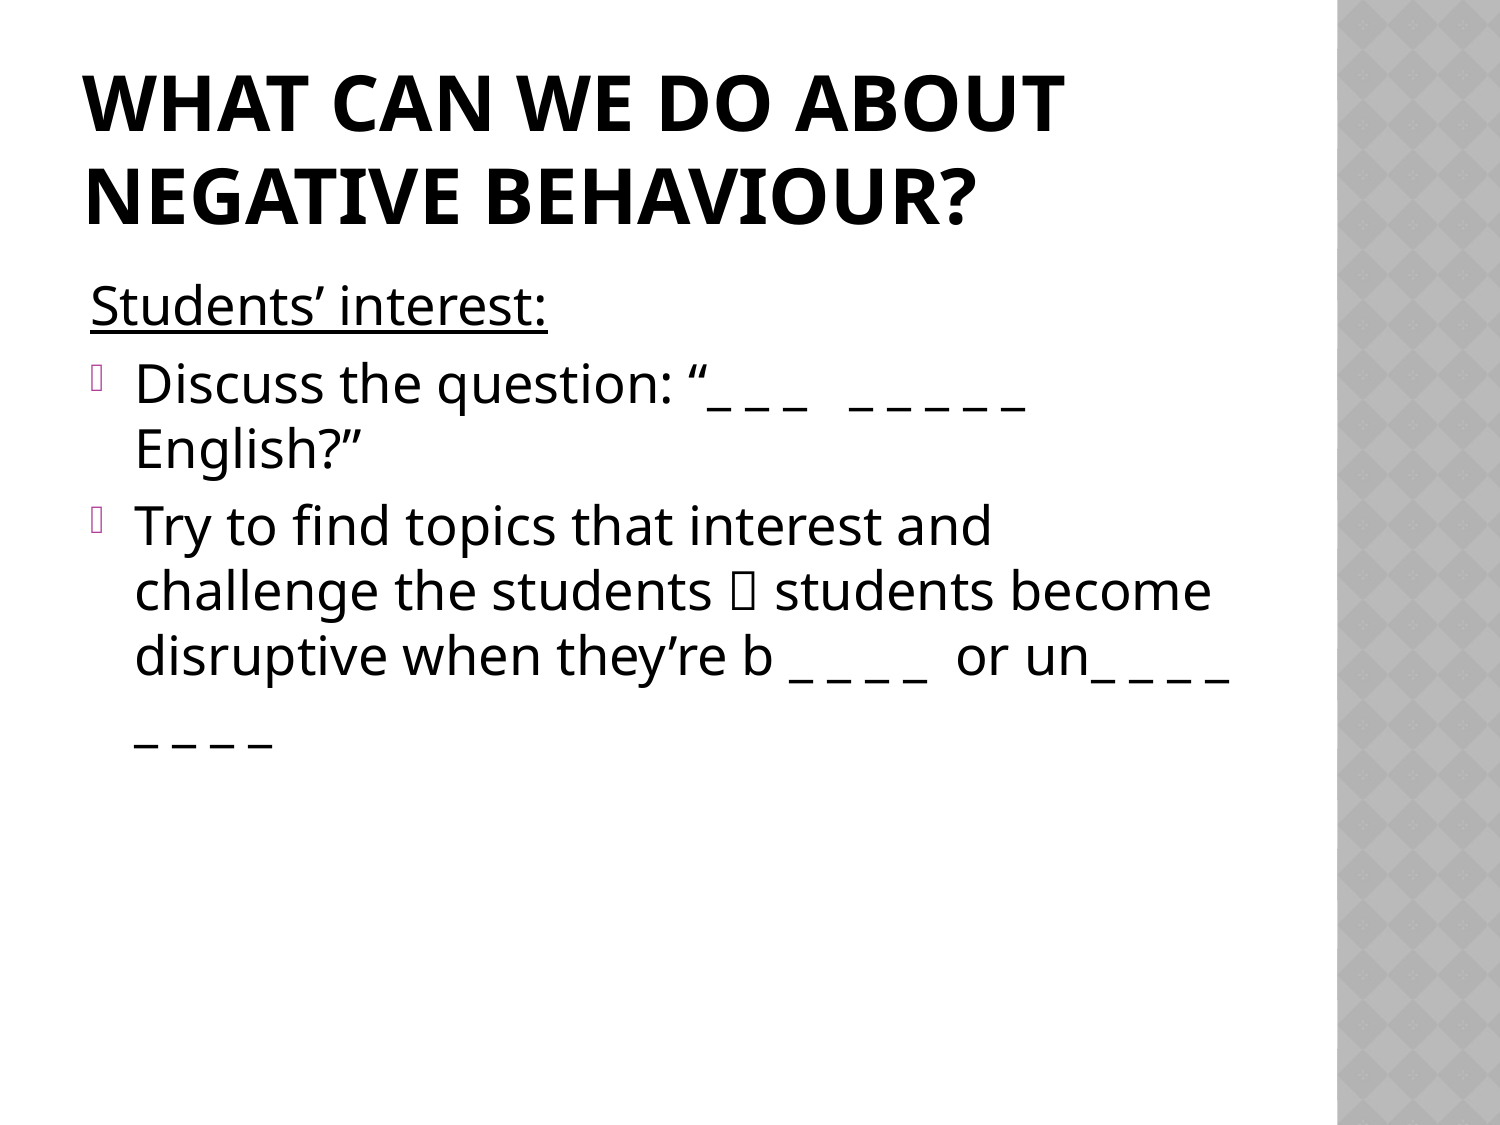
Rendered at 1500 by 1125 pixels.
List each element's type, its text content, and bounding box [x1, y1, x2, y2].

title What can we do about negative behaviour? [75, 52, 1263, 240]
list Students’ interest: Discuss the question: “_ _ _ _ _ _ _ _ English?” Try to find topics that interest and challenge the students  students become disruptive when they’re b _ _ _ _ or un_ _ _ _ _ _ _ _ [74, 263, 1263, 1060]
